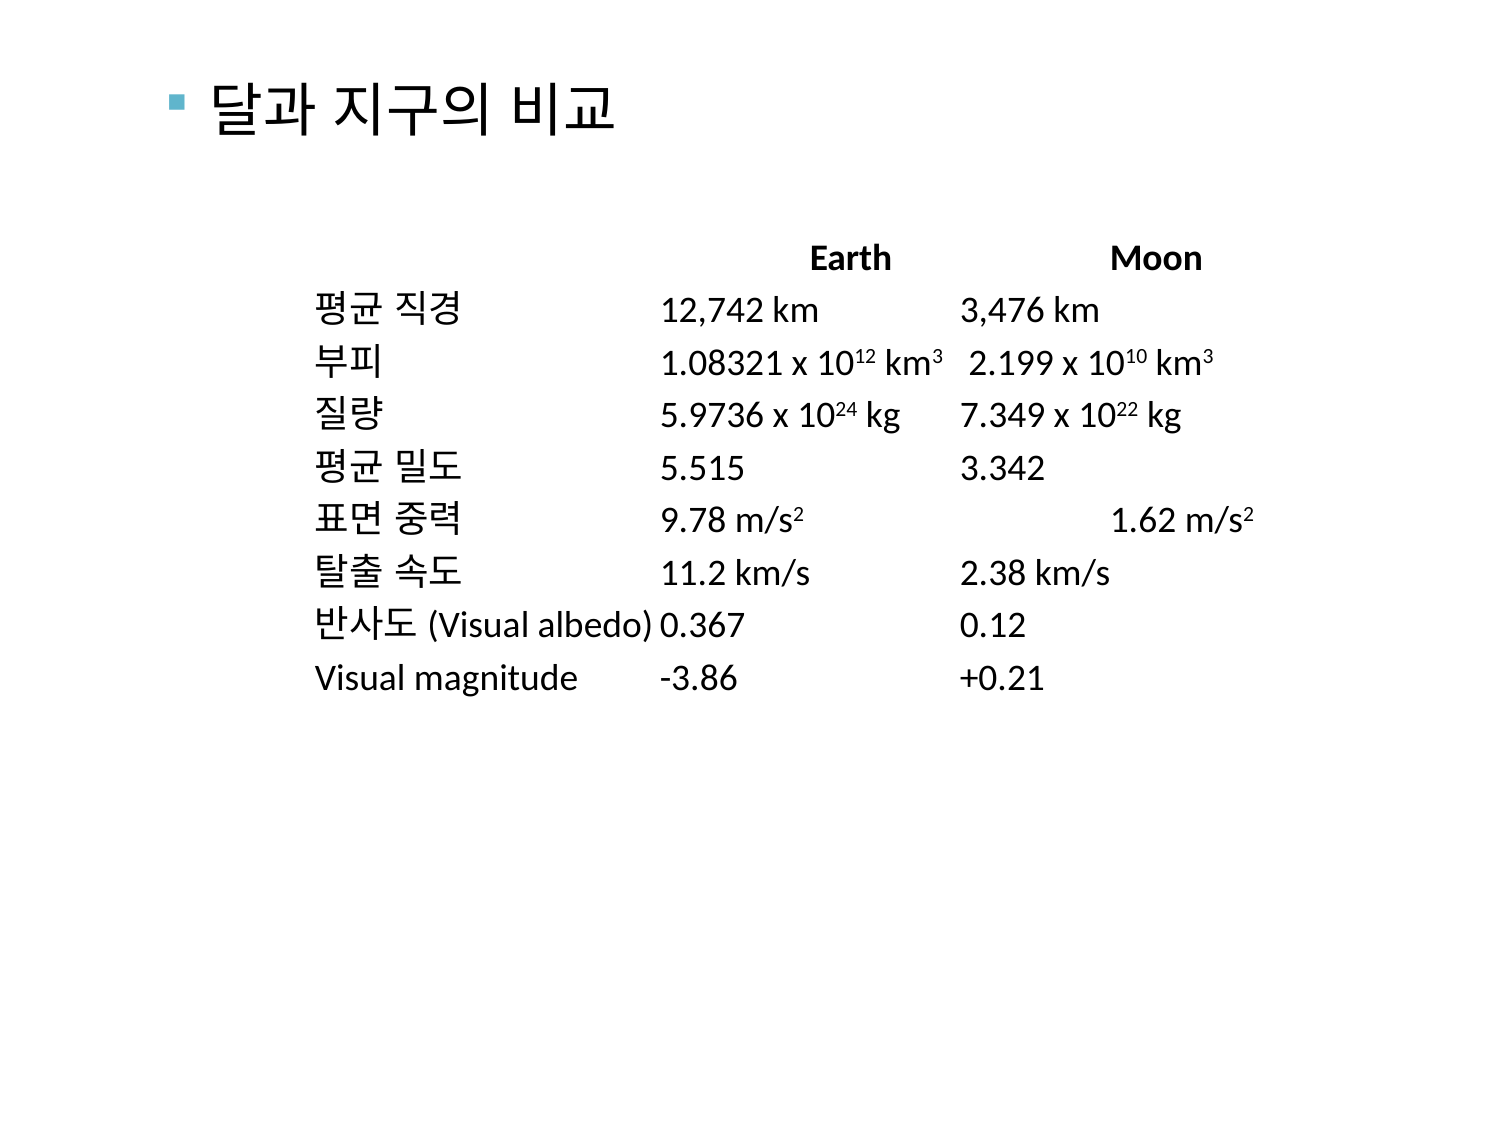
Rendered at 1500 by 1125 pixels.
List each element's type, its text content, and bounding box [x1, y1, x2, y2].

text_box 달과 지구의 비교 Earth Moon 평균 직경 12,742 km 3,476 km 부피 1.08321 x 1012 km3 2.199 x 1010 km3 질량 5.9736 x 1024 kg 7.349 x 1022 kg 평균 밀도 5.515 3.342 표면 중력 9.78 m/s2 1.62 m/s2 탈출 속도 11.2 km/s 2.38 km/s 반사도(Visual albedo) 0.367 0.12 Visual magnitude -3.86 +0.21 [74, 66, 1425, 1071]
